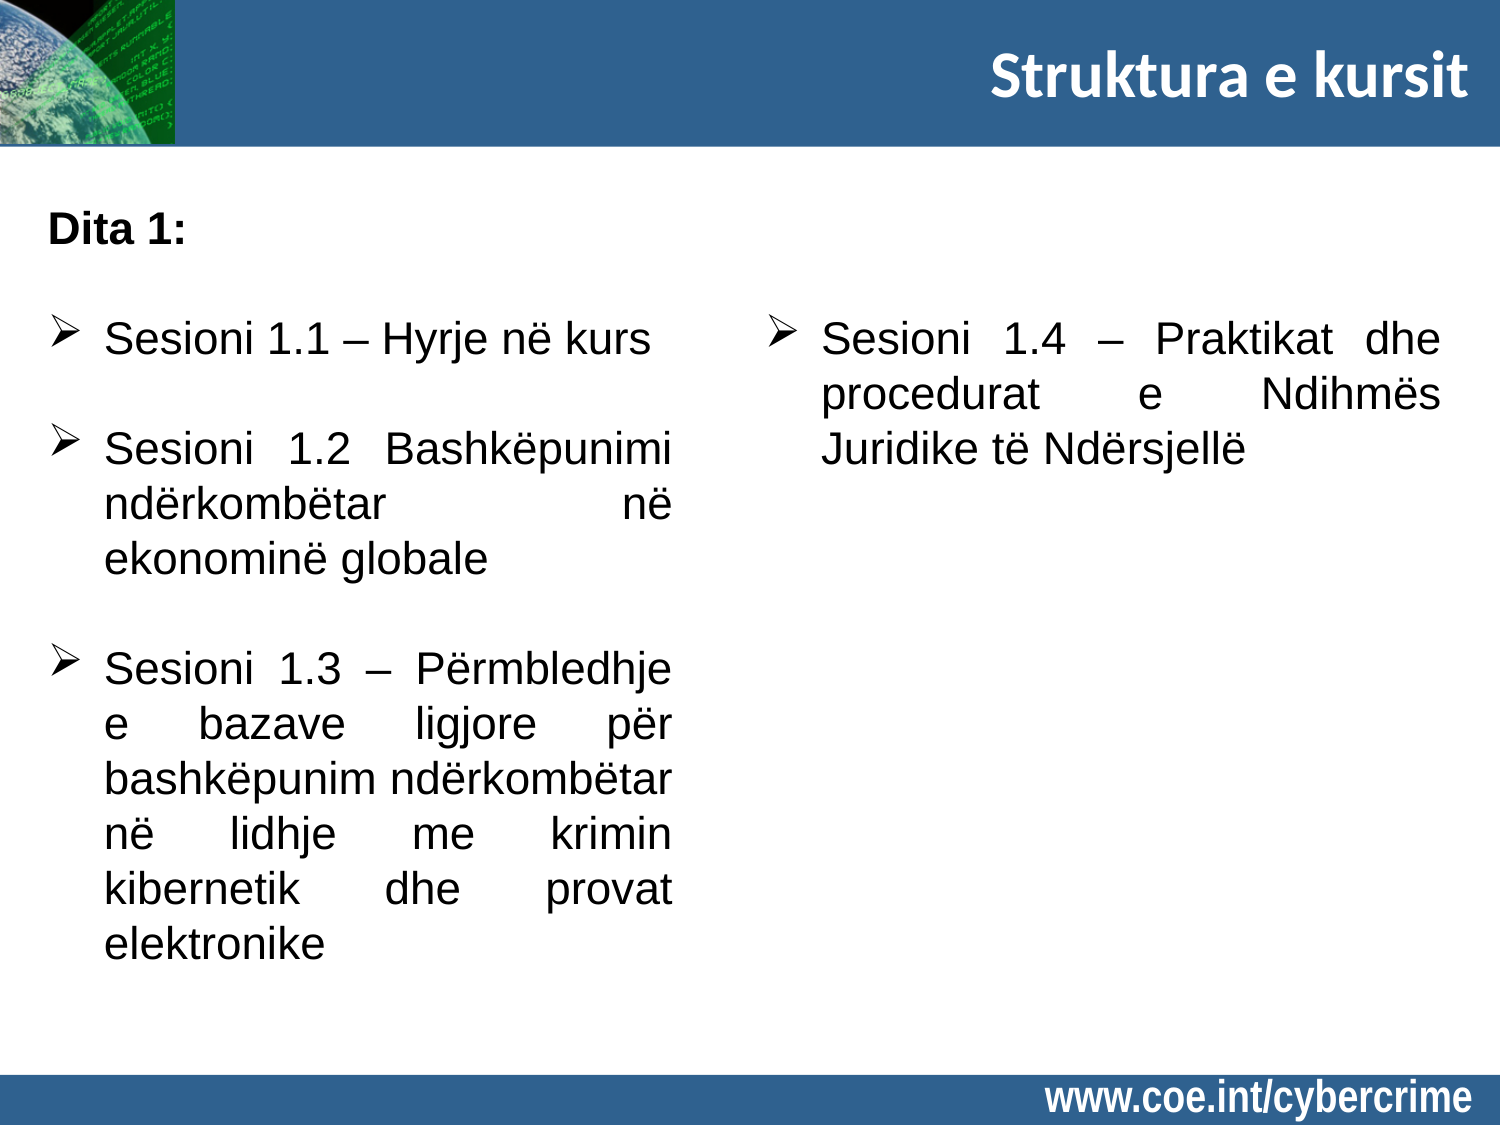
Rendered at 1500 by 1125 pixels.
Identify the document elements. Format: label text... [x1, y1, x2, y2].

text_box Struktura e kursit [177, 0, 1500, 149]
text_box Dita 1: Sesioni 1.1 – Hyrje në kurs Sesioni 1.2 Bashkëpunimi ndërkombëtar në ekonominë globale Sesioni 1.3 – Përmbledhje e bazave ligjore për bashkëpunim ndërkombëtar në lidhje me krimin kibernetik dhe provat elektronike [32, 191, 688, 976]
text_box Sesioni 1.4 – Praktikat dhe procedurat e Ndihmës Juridike të Ndërsjellë [749, 191, 1457, 482]
text_box [0, 1073, 1030, 1125]
picture [0, 0, 175, 144]
text_box www.coe.int/cybercrime [1030, 1059, 1500, 1125]
